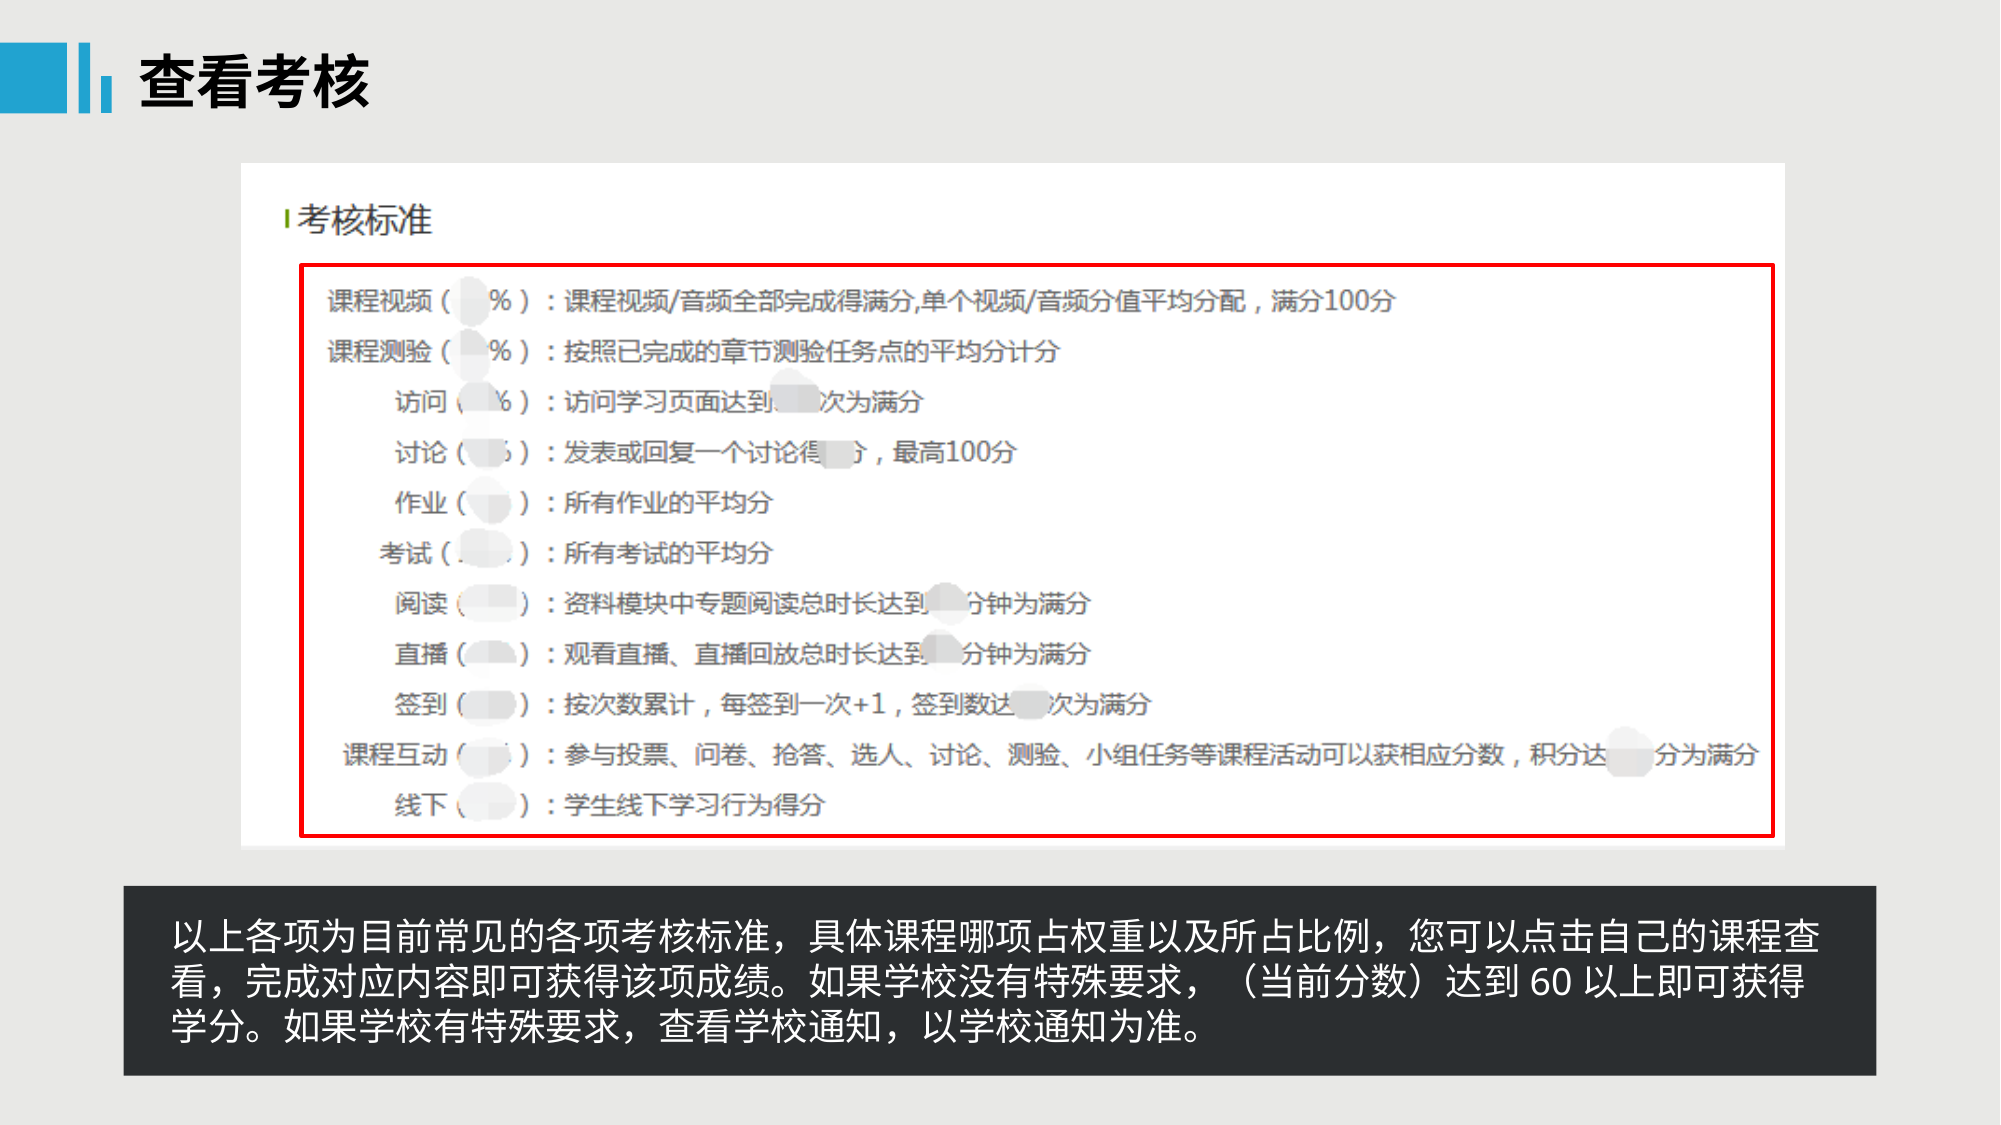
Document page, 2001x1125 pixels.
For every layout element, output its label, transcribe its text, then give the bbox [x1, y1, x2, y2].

text_box [99, 74, 114, 115]
text_box 以上各项为目前常见的各项考核标准，具体课程哪项占权重以及所占比例，您可以点击自己的课程查看，完成对应内容即可获得该项成绩。如果学校没有特殊要求，（当前分数）达到60以上即可获得学分。如果学校有特殊要求，查看学校通知，以学校通知为准。 [155, 905, 1848, 1055]
text_box [121, 884, 1878, 1078]
picture [240, 163, 1786, 851]
text_box [0, 41, 69, 116]
text_box 查看考核 [123, 38, 708, 123]
text_box [77, 41, 92, 116]
